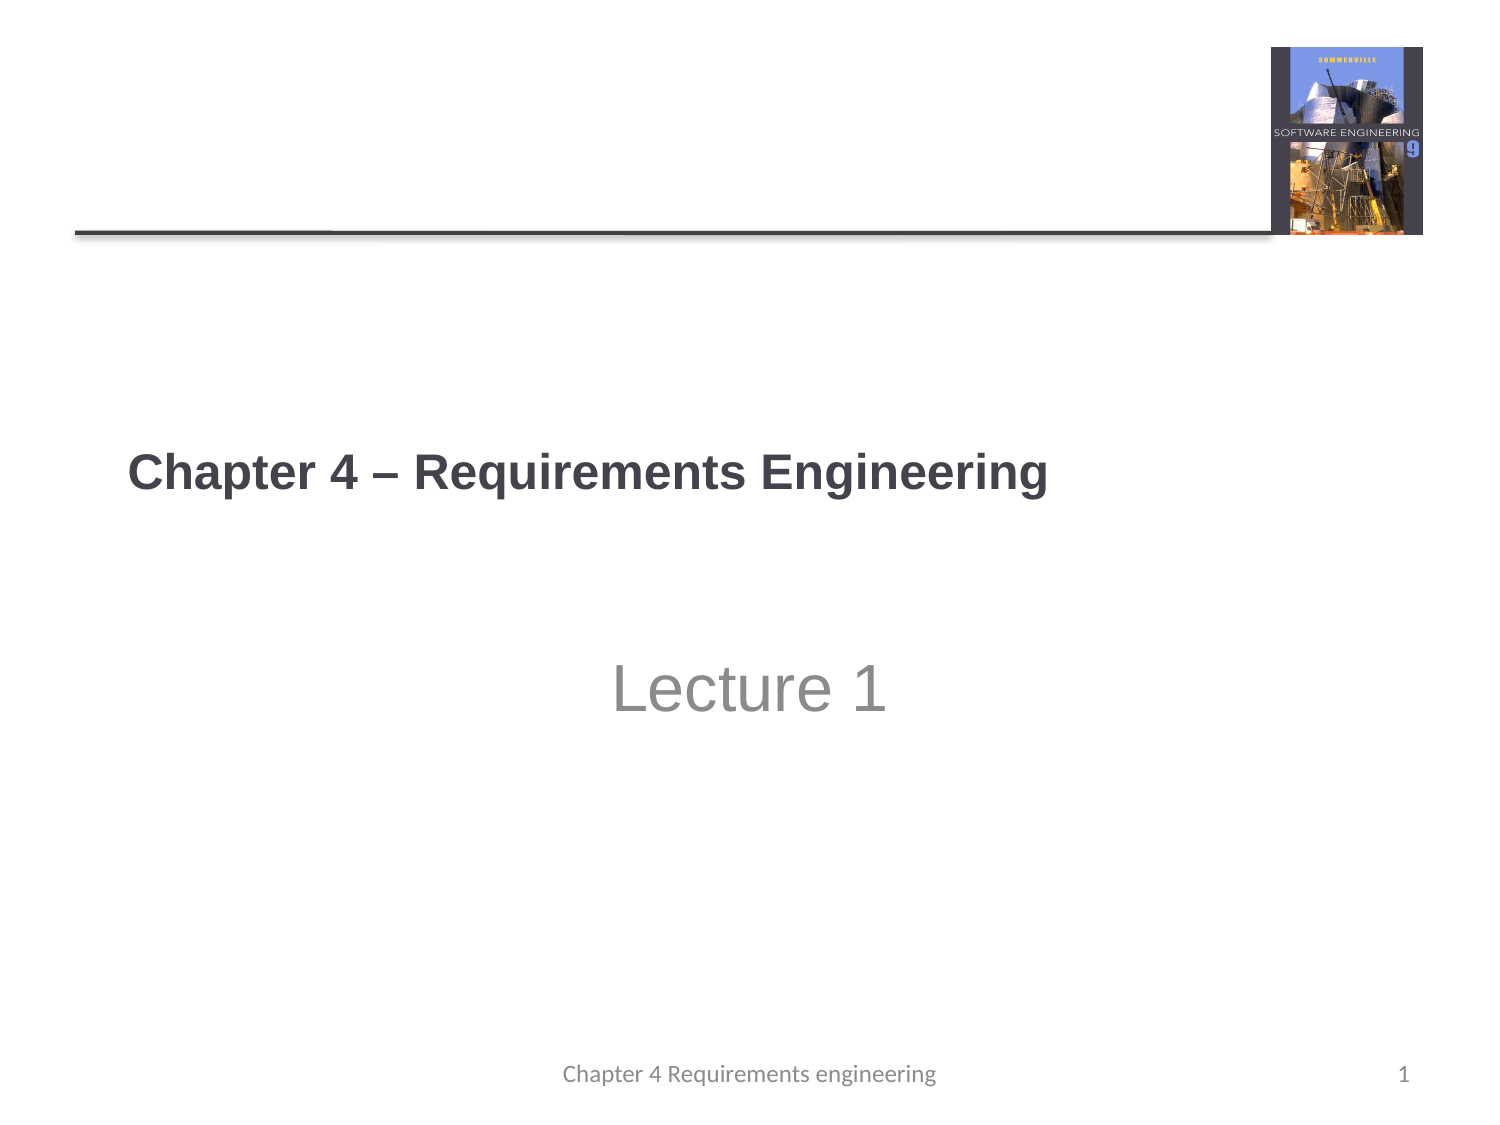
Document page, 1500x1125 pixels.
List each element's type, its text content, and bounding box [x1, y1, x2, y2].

slide_number 1 [1074, 1042, 1425, 1103]
title Chapter 4 – Requirements Engineering [112, 349, 1388, 591]
footer Chapter 4 Requirements engineering [512, 1042, 988, 1103]
picture [1271, 47, 1423, 235]
subtitle Lecture 1 [225, 637, 1275, 925]
